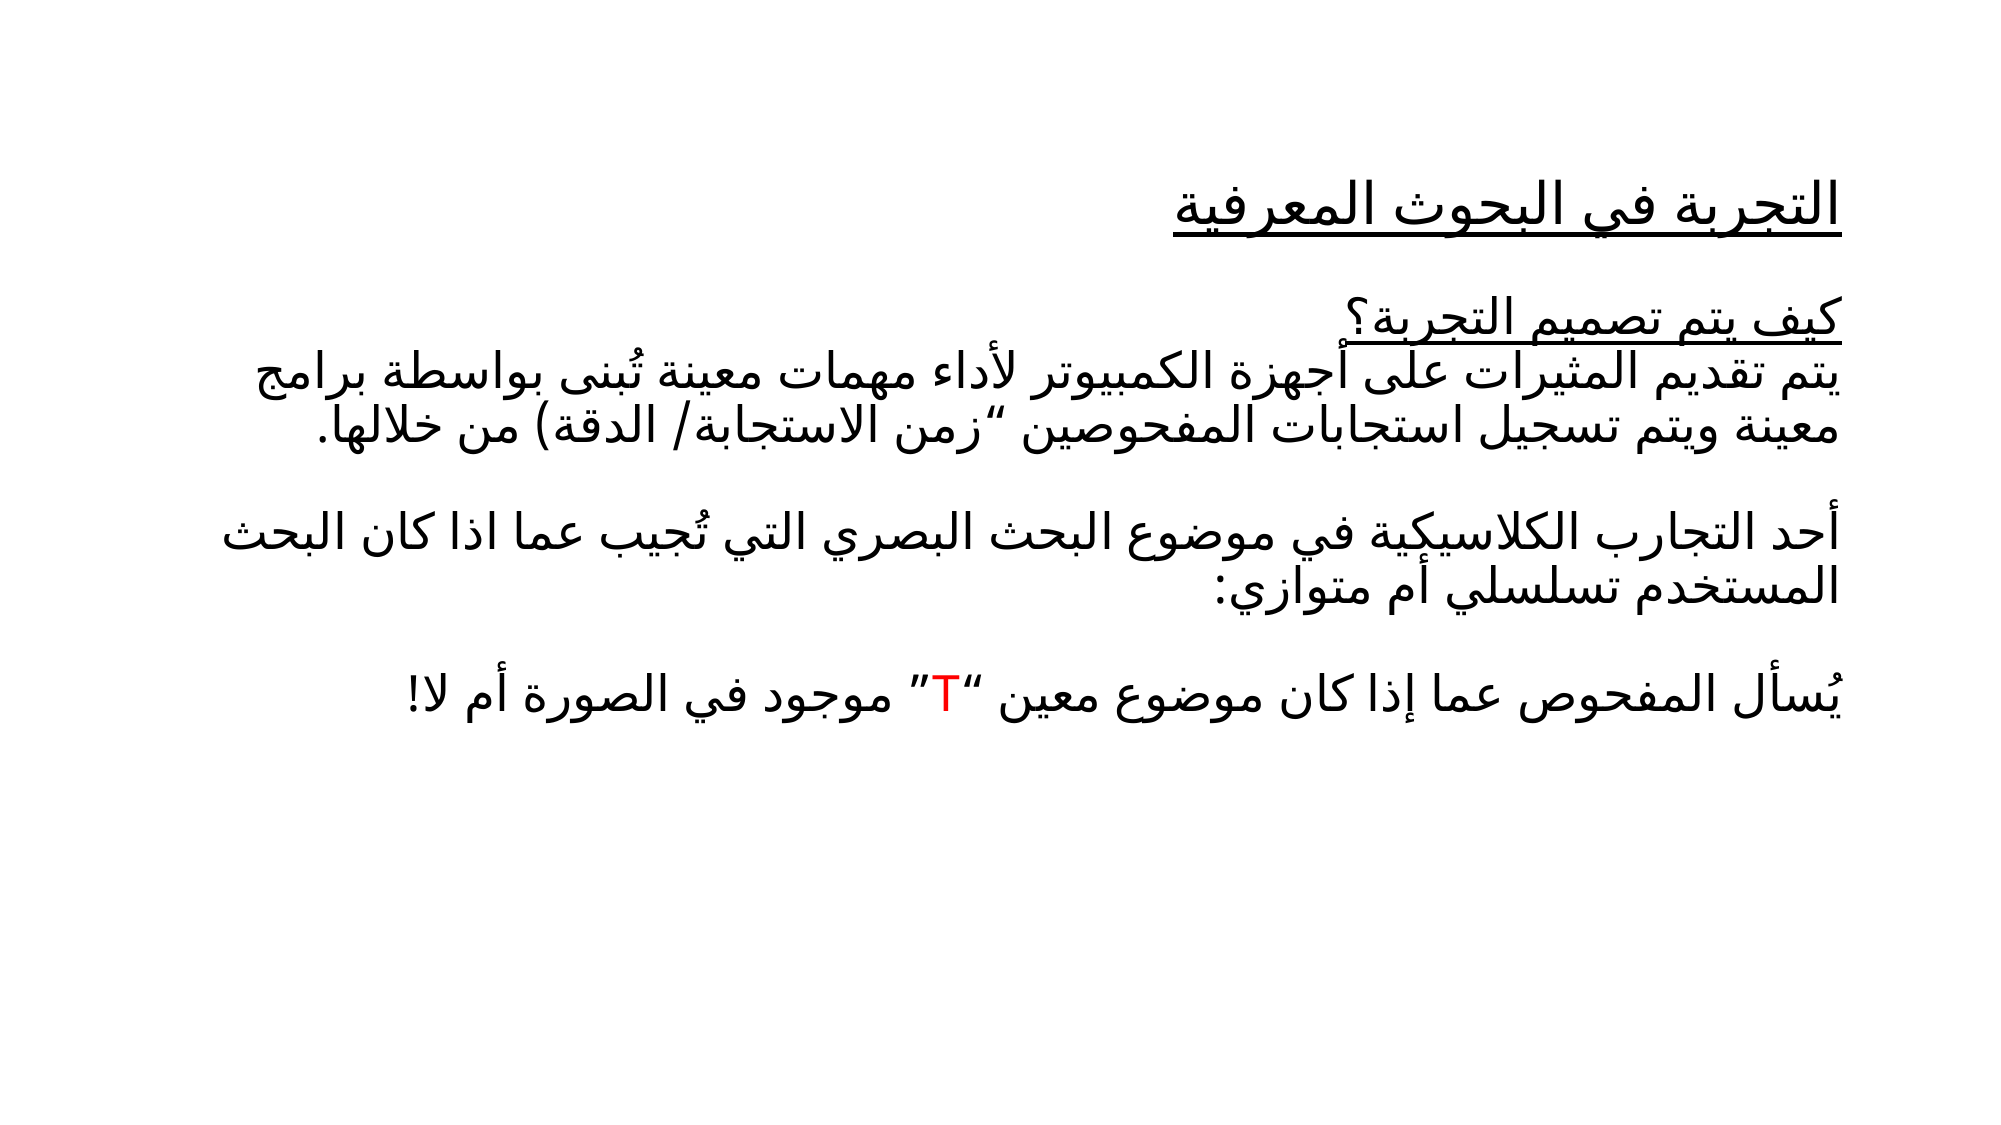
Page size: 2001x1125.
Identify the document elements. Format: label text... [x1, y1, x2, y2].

title التجربة في البحوث المعرفية كيف يتم تصميم التجربة؟ يتم تقديم المثيرات على أجهزة الكمبيوتر لأداء مهمات معينة تُبنى بواسطة برامج معينة ويتم تسجيل استجابات المفحوصين “زمن الاستجابة/ الدقة) من خلالها. أحد التجارب الكلاسيكية في موضوع البحث البصري التي تُجيب عما اذا كان البحث المستخدم تسلسلي أم متوازي: يُسأل المفحوص عما إذا كان موضوع معين “T” موجود في الصورة أم لا! [147, 112, 1858, 1015]
